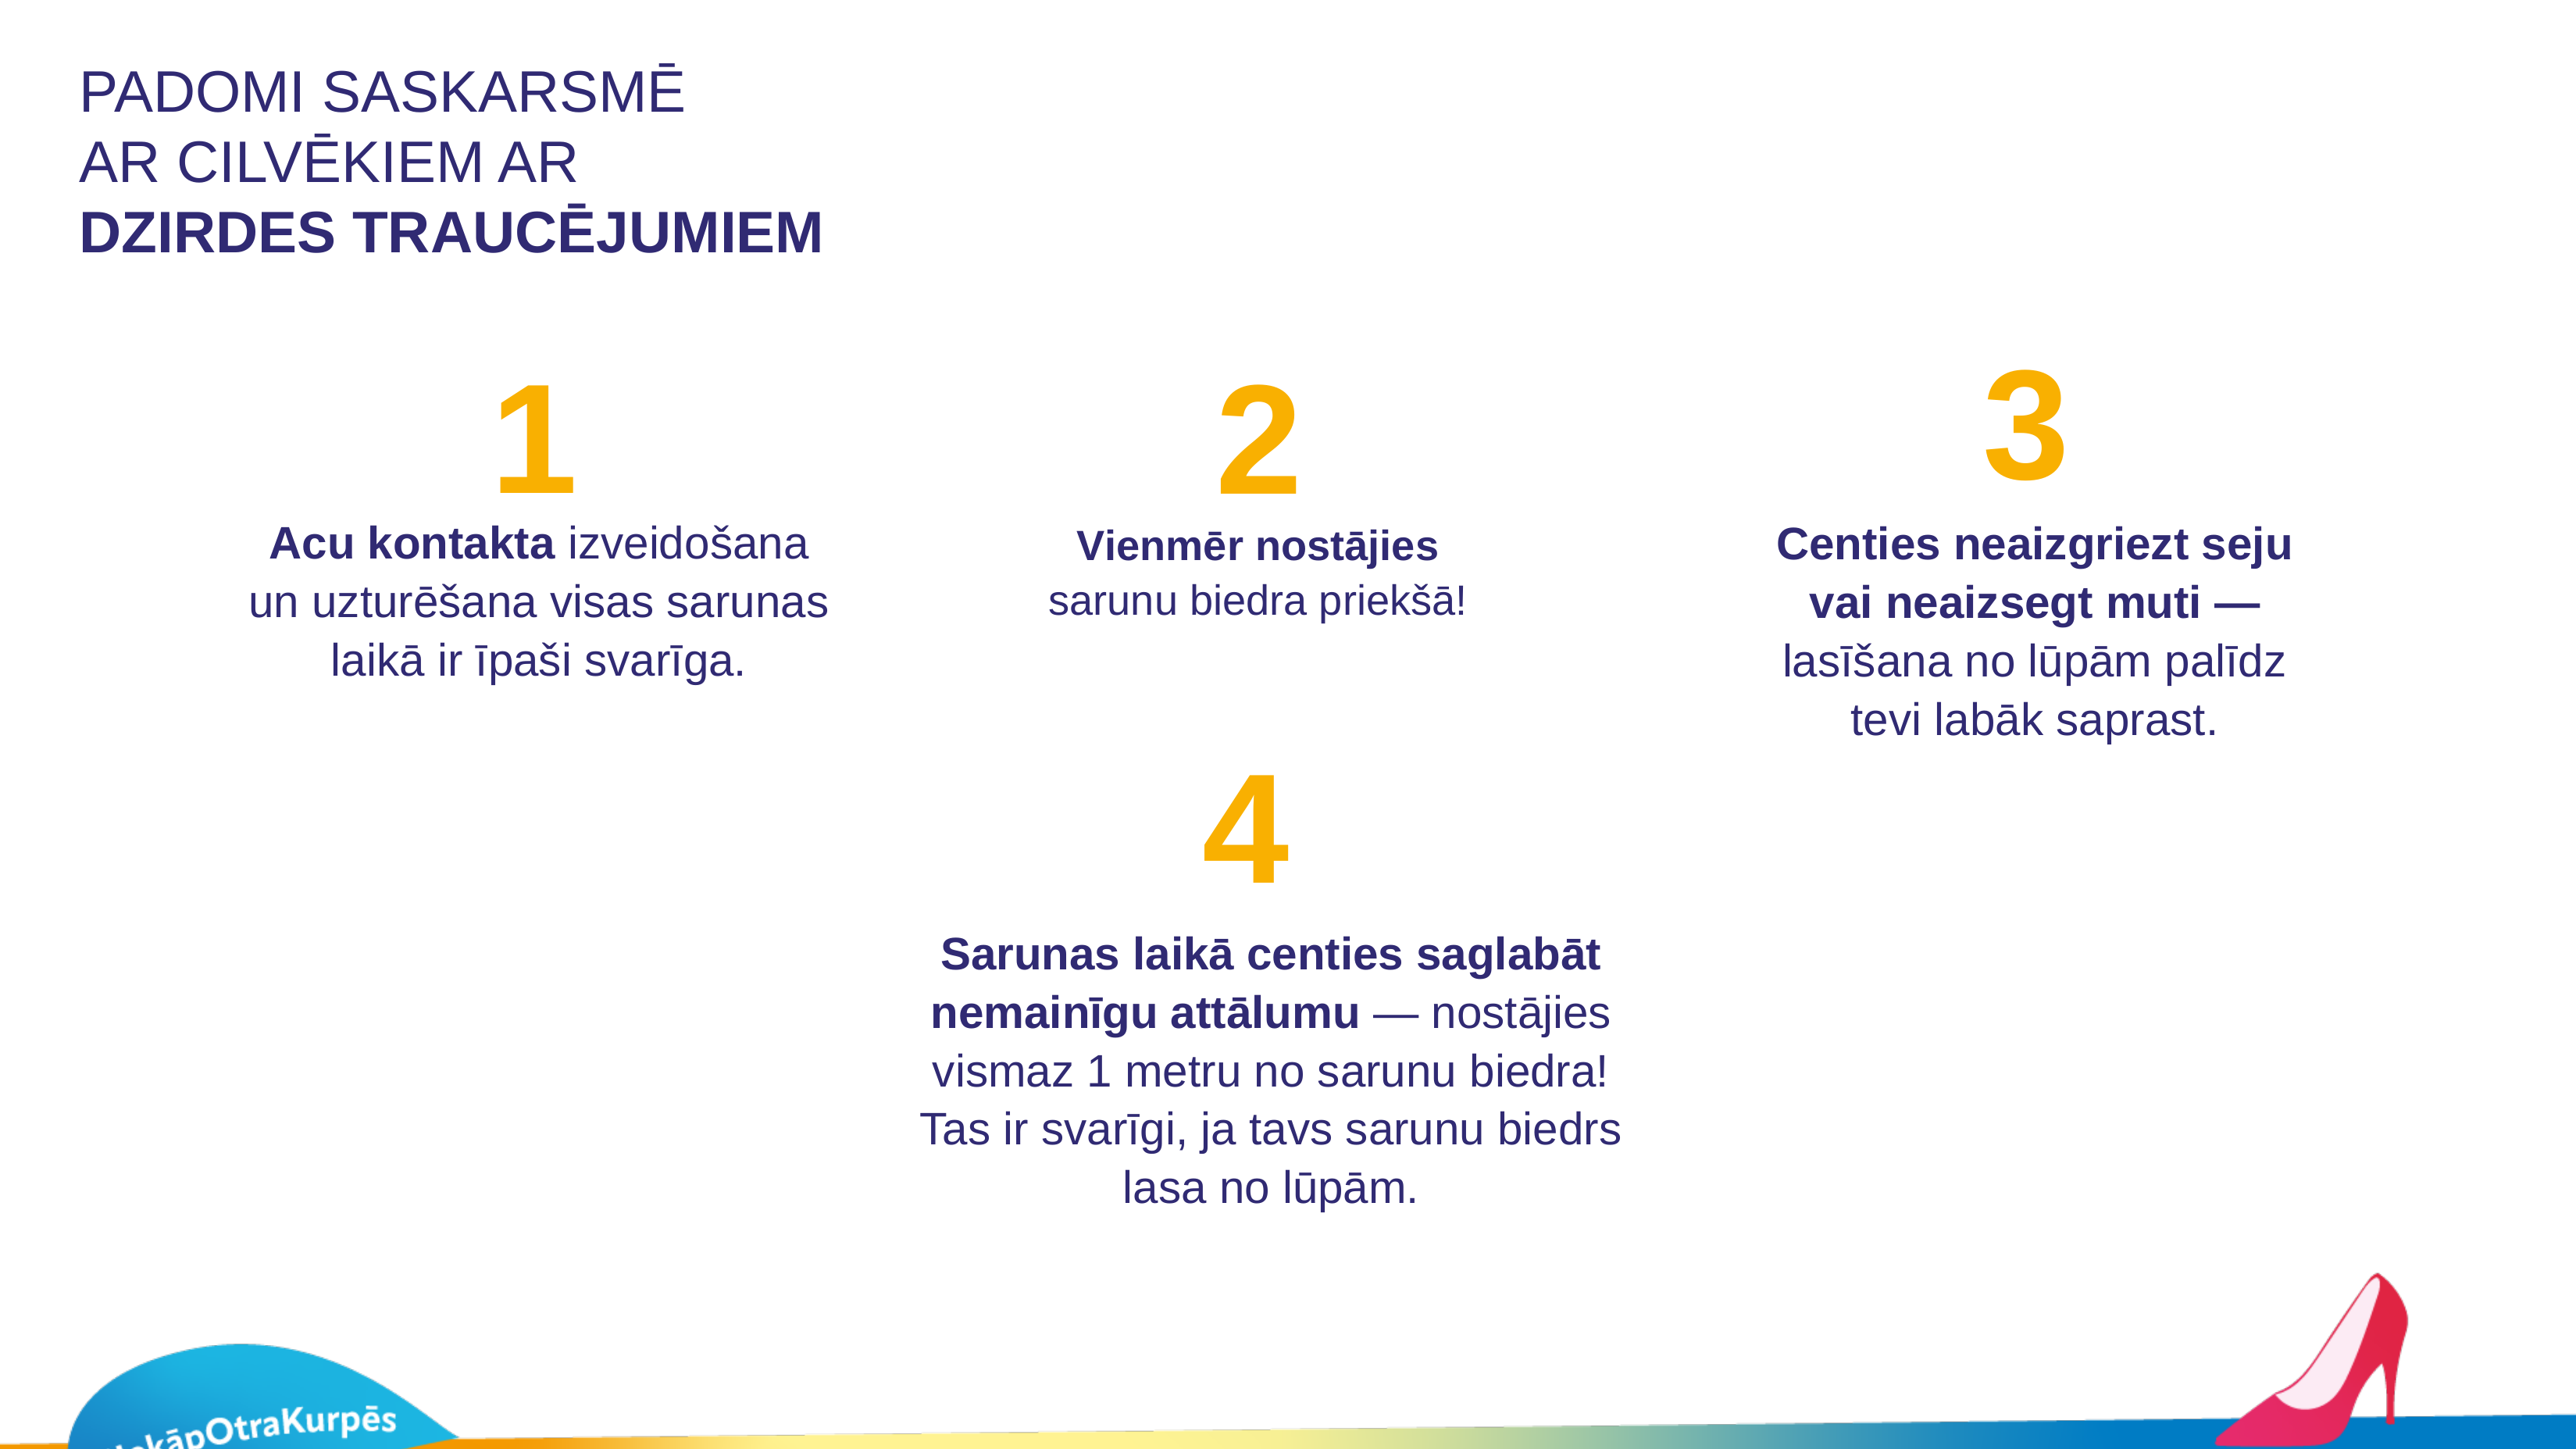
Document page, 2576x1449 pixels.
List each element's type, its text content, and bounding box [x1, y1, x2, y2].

text_box Acu kontakta izveidošana un uzturēšana visas sarunas laikā ir īpaši svarīga. [234, 504, 844, 689]
text_box Vienmēr nostājies sarunu biedra priekšā! [1028, 509, 1488, 626]
text_box Centies neaizgriezt seju vai neaizsegt muti — lasīšana no lūpām palīdz tevi labāk saprast. [1755, 505, 2315, 749]
picture [0, 1247, 2576, 1449]
text_box 2 [1209, 331, 1342, 534]
text_box 3 [1976, 316, 2093, 519]
text_box Sarunas laikā centies saglabāt nemainīgu attālumu — nostājies vismaz 1 metru no sarunu biedra! Tas ir svarīgi, ja tavs sarunu biedrs lasa no lūpām. [897, 914, 1647, 1218]
text_box 4 [1196, 720, 1316, 923]
text_box 1 [484, 330, 617, 533]
title PADOMI SASKARSMĒ AR CILVĒKIEM AR DZIRDES TRAUCĒJUMIEM [79, 53, 1208, 287]
